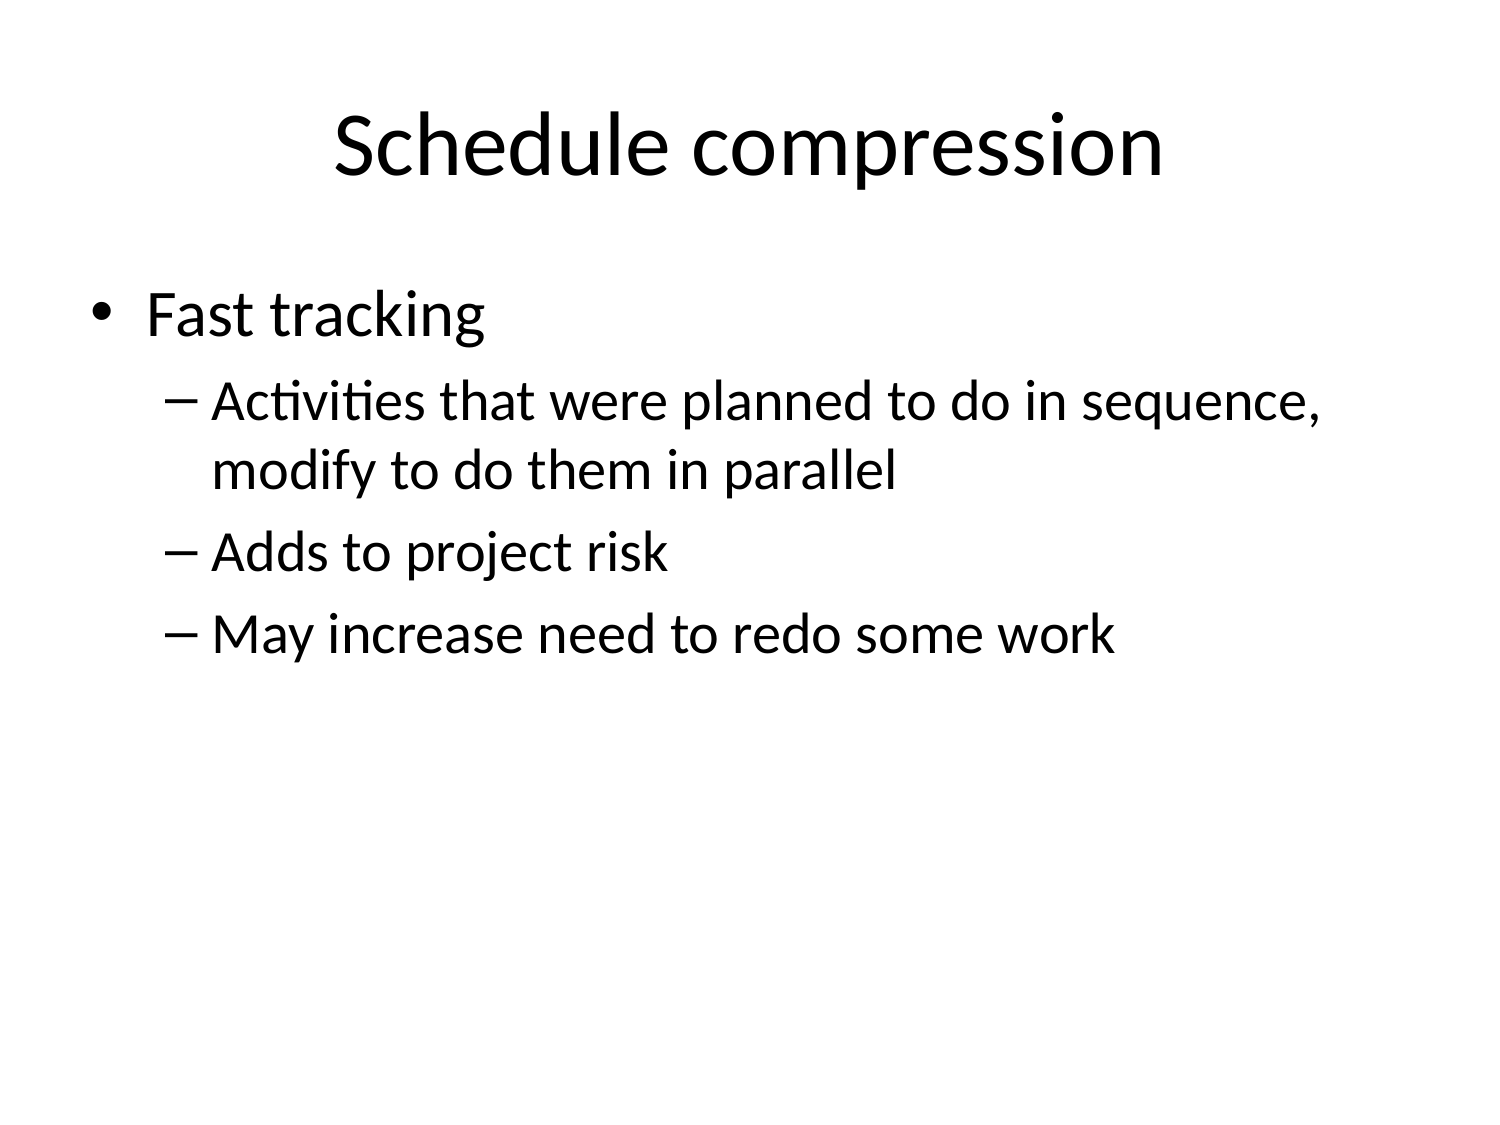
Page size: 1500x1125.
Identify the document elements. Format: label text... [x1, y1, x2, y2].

title Schedule compression [75, 45, 1425, 233]
list Fast tracking Activities that were planned to do in sequence, modify to do them in parallel Adds to project risk May increase need to redo some work [75, 262, 1425, 1005]
